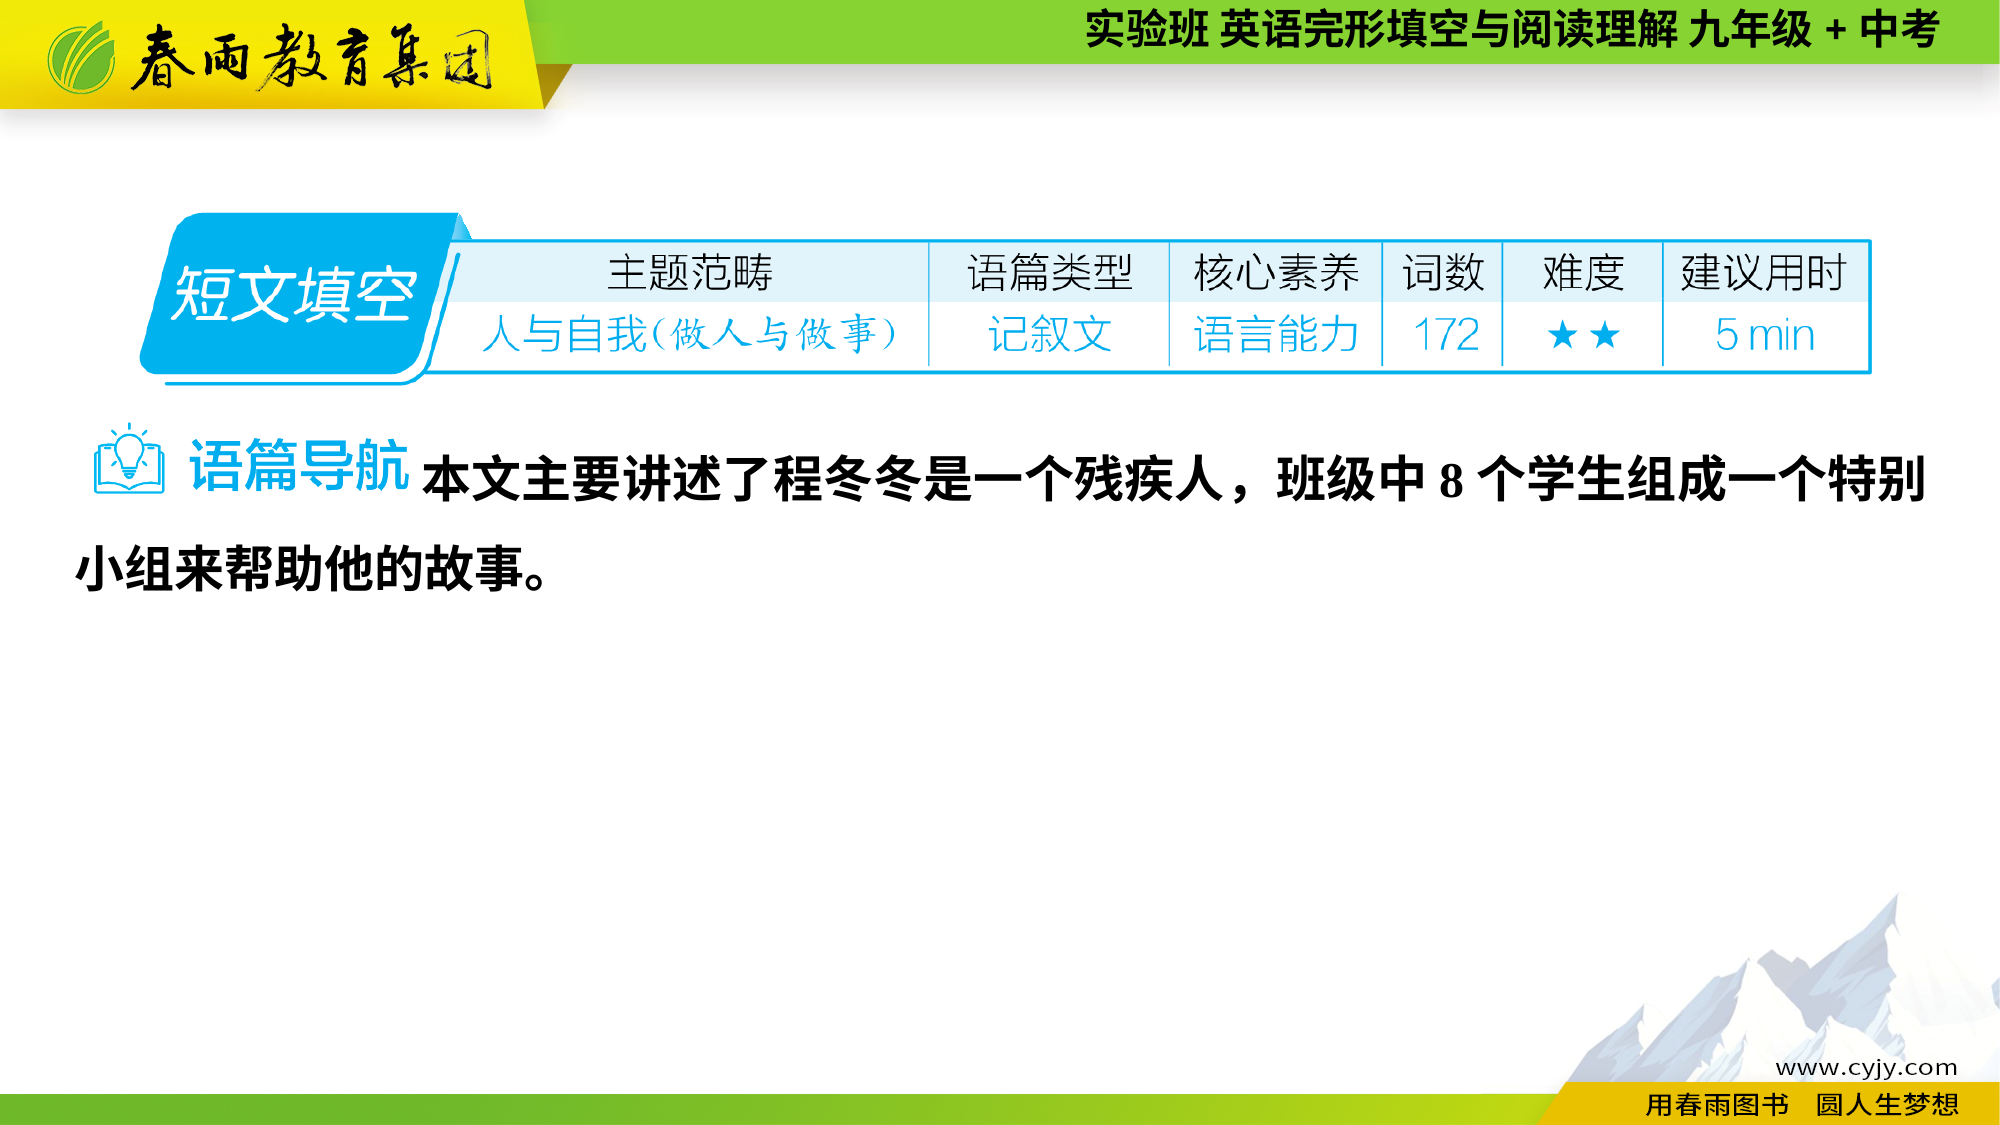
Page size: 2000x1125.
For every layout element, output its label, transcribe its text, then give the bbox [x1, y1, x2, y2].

list 本文主要讲述了程冬冬是一个残疾人，班级中8个学生组成一个特别小组来帮助他的故事。 [59, 409, 1944, 595]
picture [0, 0, 2000, 1125]
